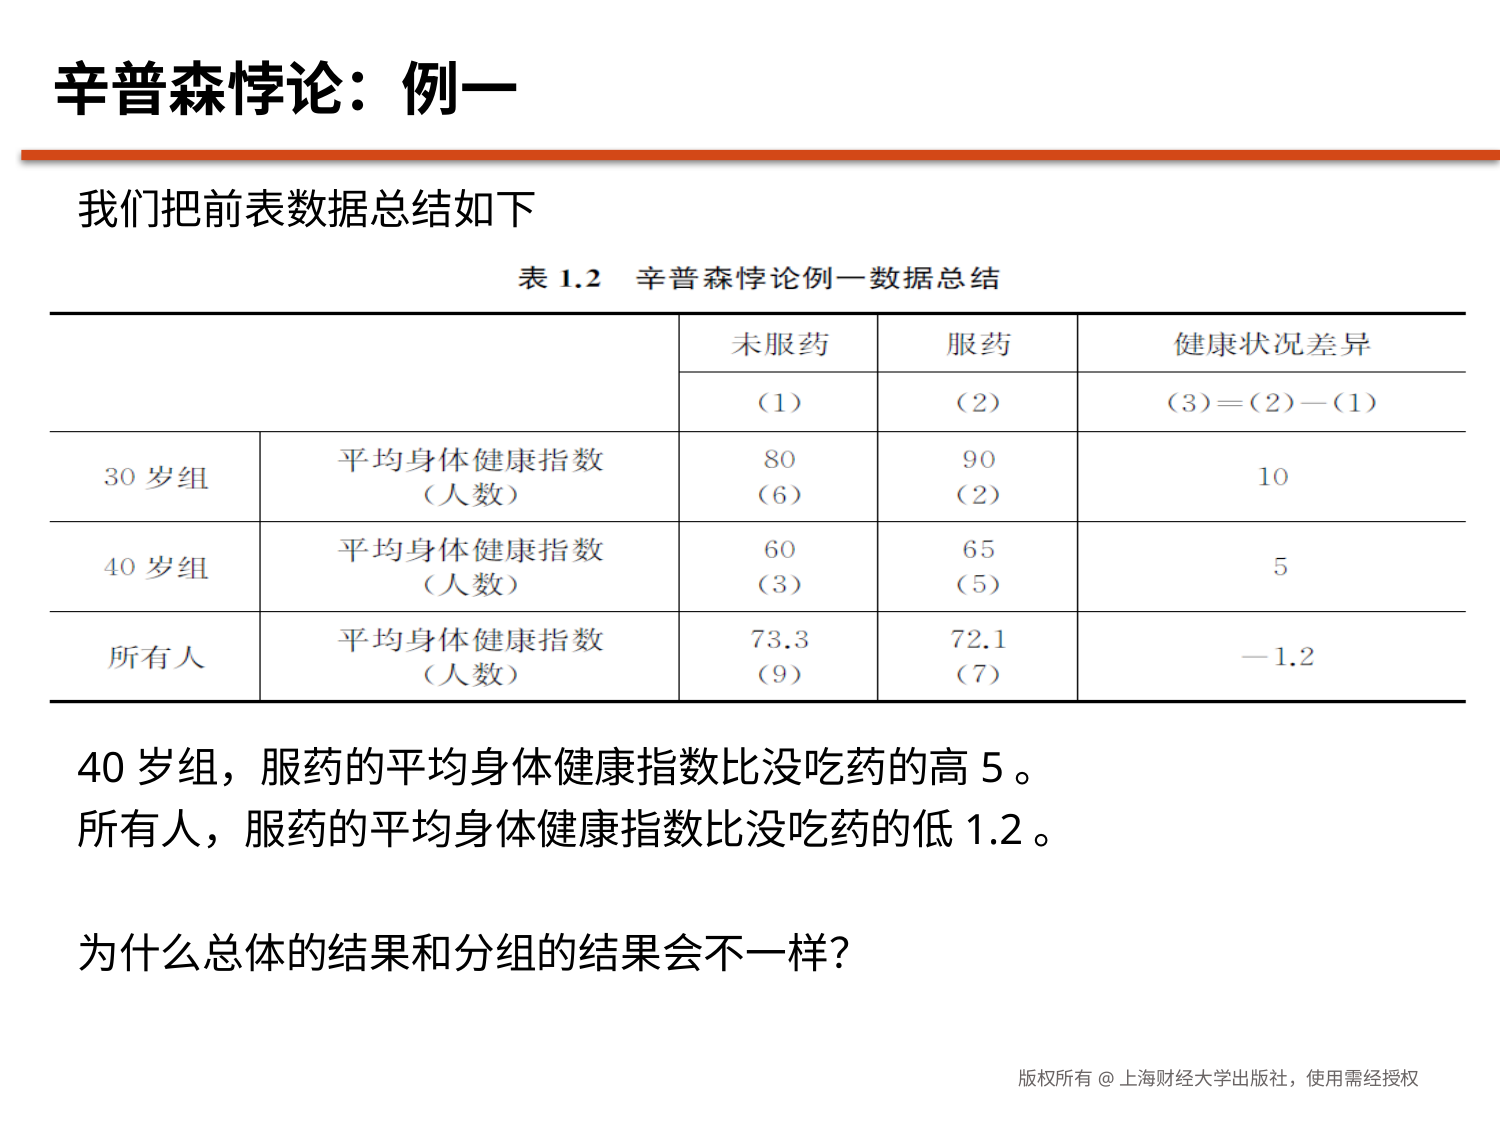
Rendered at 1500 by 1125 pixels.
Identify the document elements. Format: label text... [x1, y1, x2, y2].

title 辛普森悖论：例一 [37, 50, 1369, 138]
picture [24, 249, 1476, 726]
footer 版权所有@上海财经大学出版社，使用需经授权 [975, 1046, 1463, 1109]
list 我们把前表数据总结如下 30岁组，服药的平均身体健康指数比没吃药的高10。 40岁组，服药的平均身体健康指数比没吃药的高5。 所有人，服药的平均身体健康指数比没吃药的低1.2。 为什么总体的结果和分组的结果会不一样？ [62, 174, 1400, 248]
list 我们把前表数据总结如下 30岁组，服药的平均身体健康指数比没吃药的高10。 40岁组，服药的平均身体健康指数比没吃药的高5。 所有人，服药的平均身体健康指数比没吃药的低1.2。 为什么总体的结果和分组的结果会不一样？ [62, 735, 1400, 1032]
